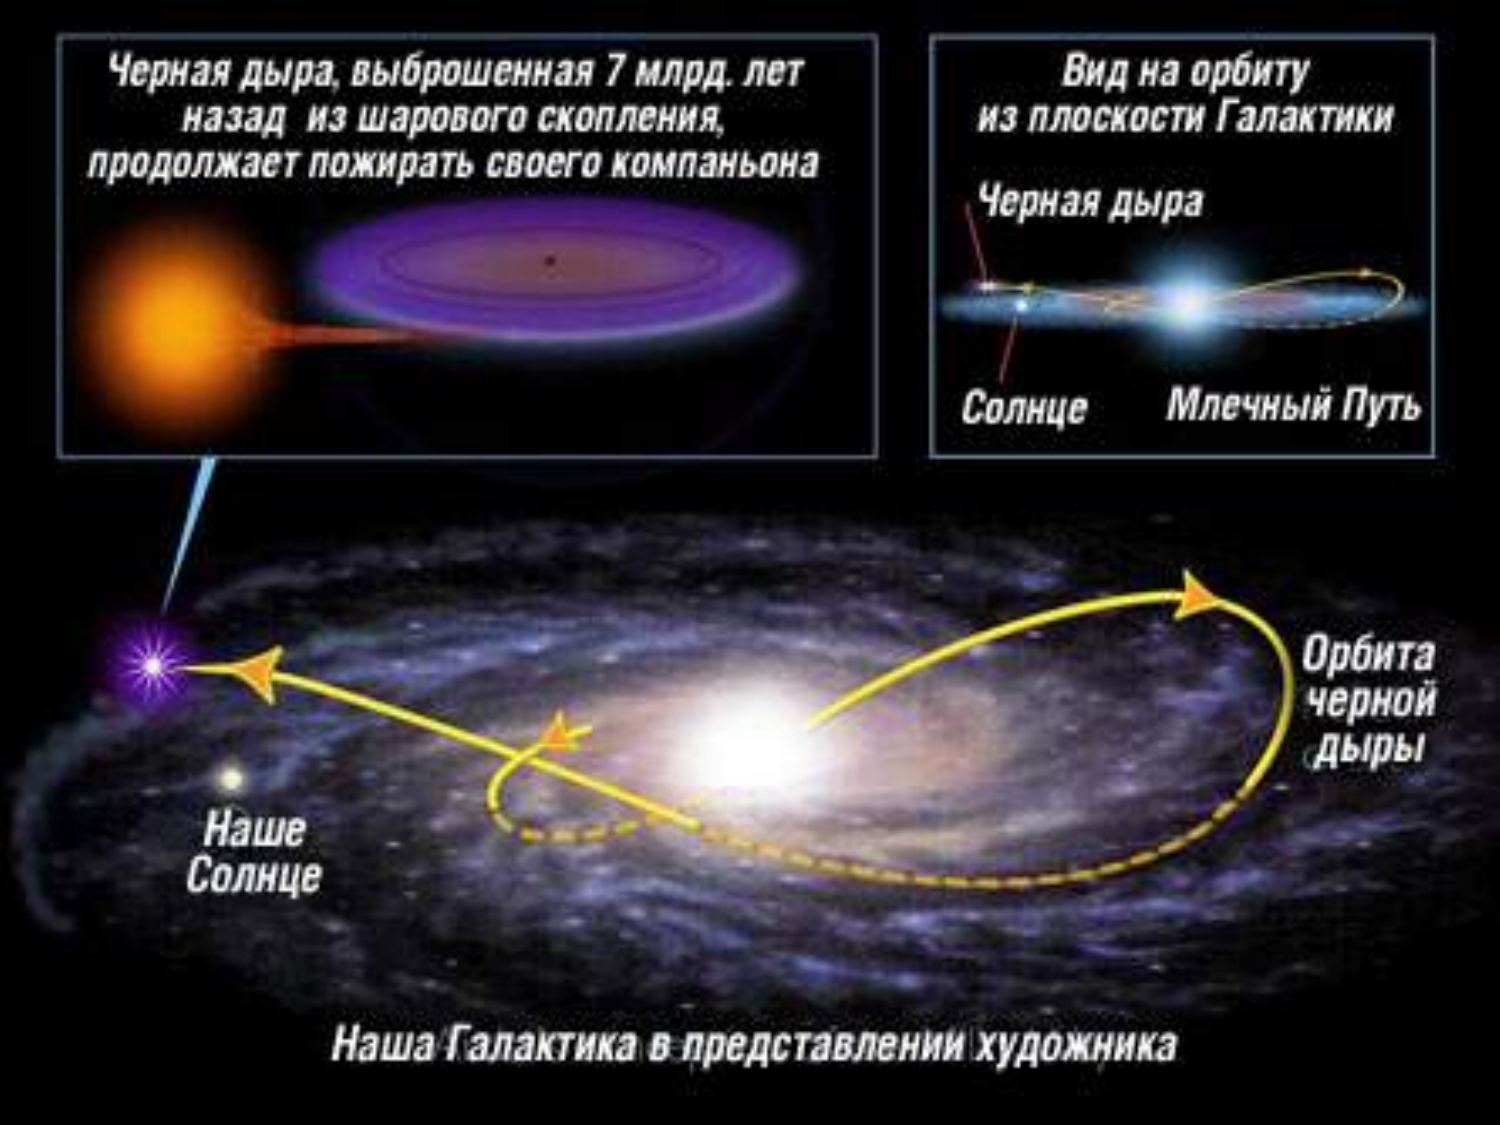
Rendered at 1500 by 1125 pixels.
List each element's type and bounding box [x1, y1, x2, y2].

list [0, 0, 1500, 1125]
